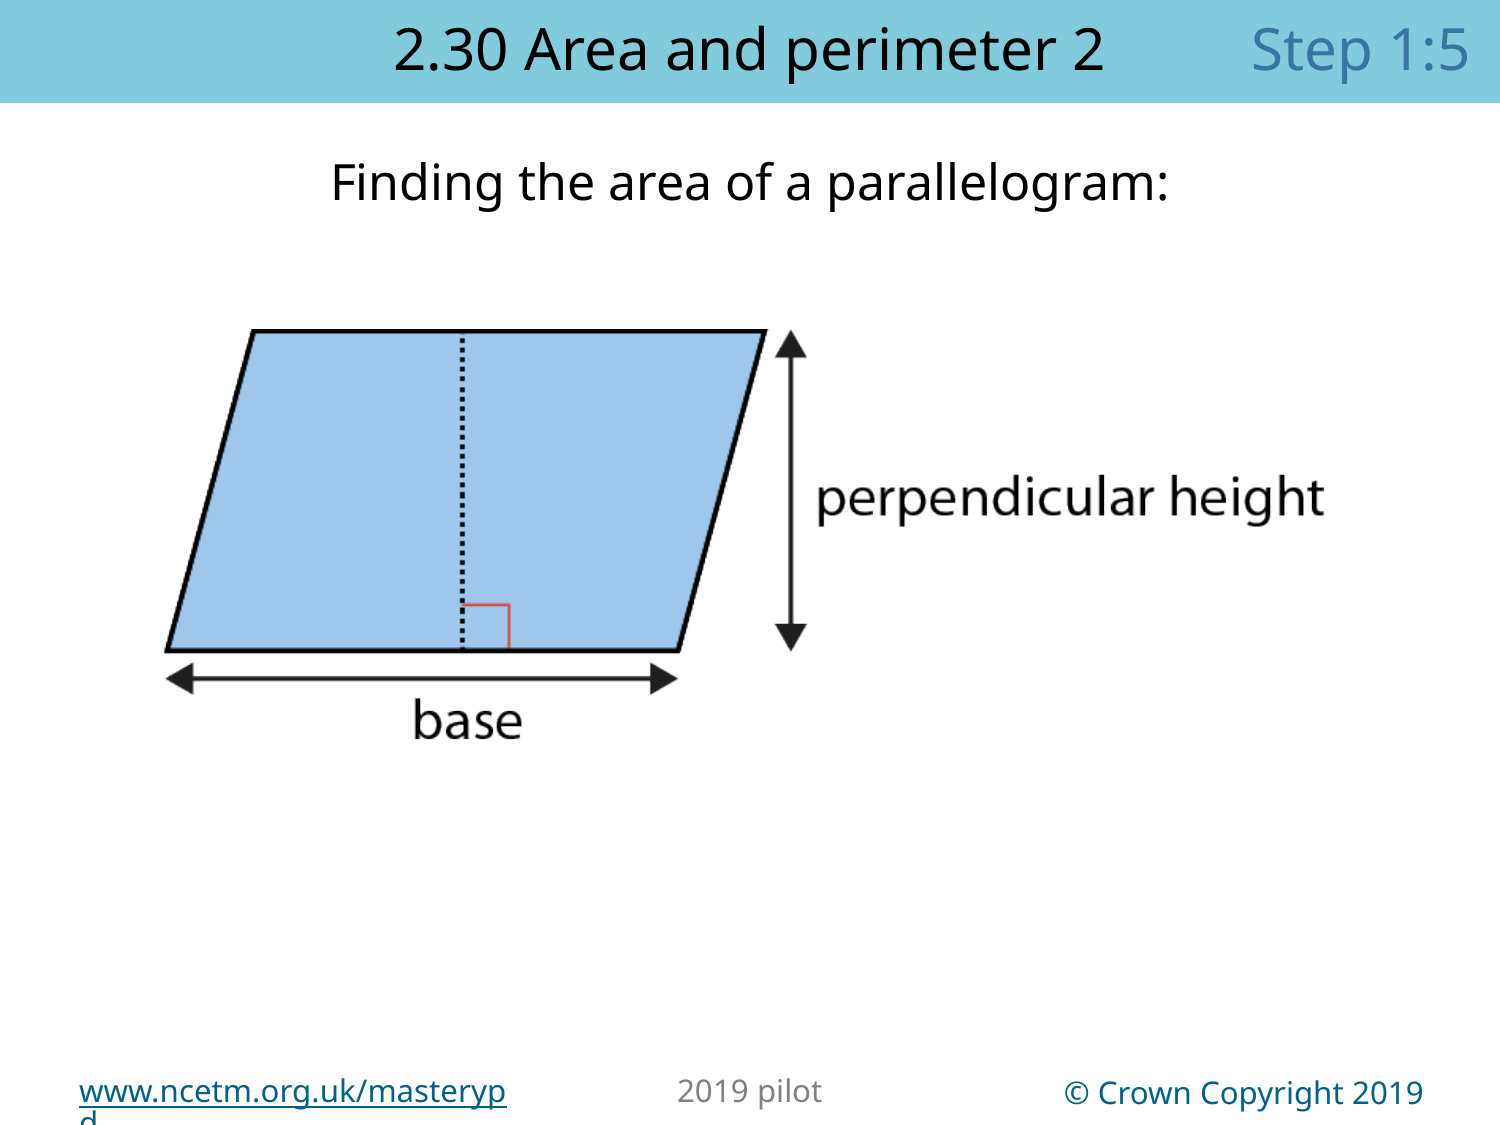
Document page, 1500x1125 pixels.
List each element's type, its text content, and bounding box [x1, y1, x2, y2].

list Step 1:5 [0, 0, 1500, 104]
picture [101, 329, 1399, 795]
text_box Finding the area of a parallelogram: [45, 143, 1455, 218]
